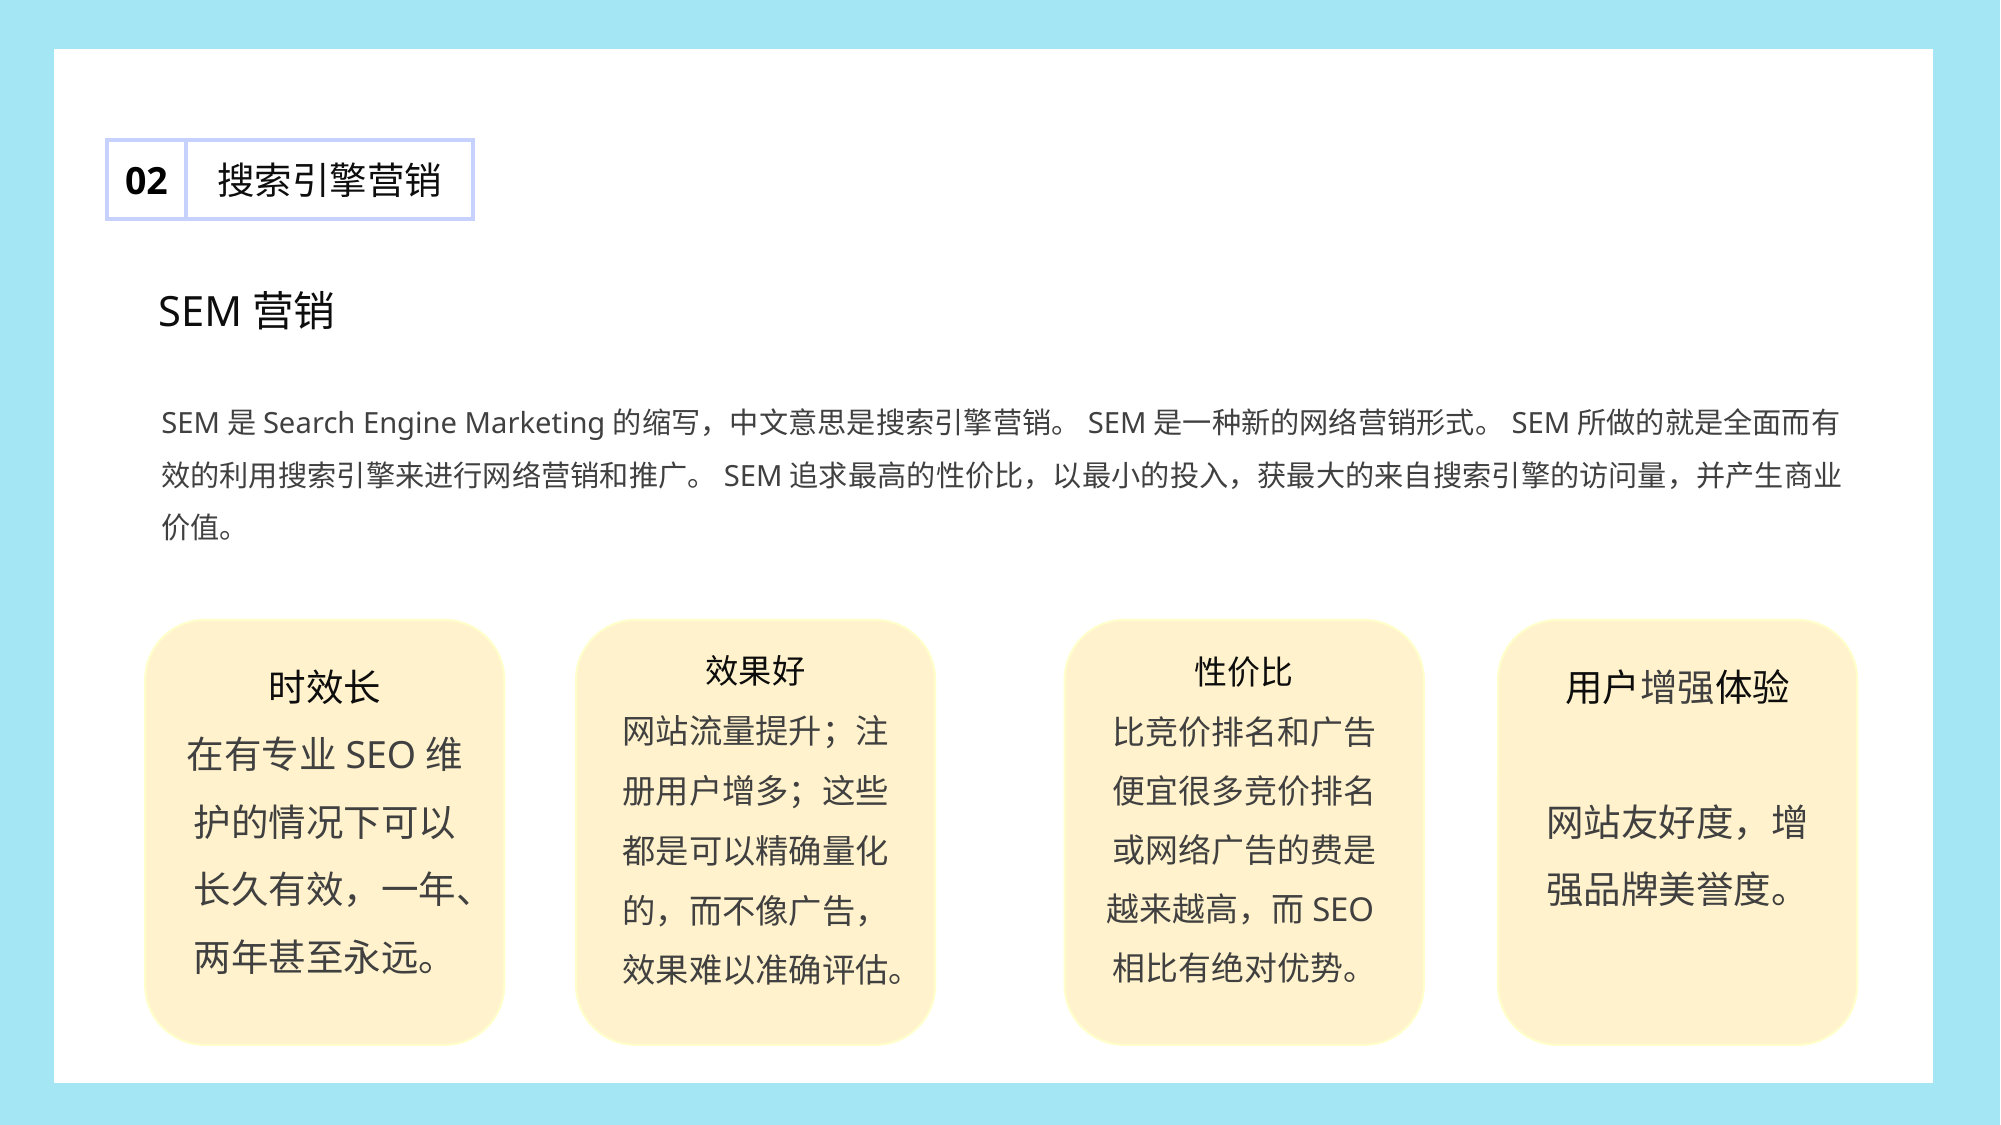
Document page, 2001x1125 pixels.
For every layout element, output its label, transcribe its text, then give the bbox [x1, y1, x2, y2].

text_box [106, 140, 474, 220]
text_box 时效长 在有专业SEO维护的情况下可以长久有效，一年、两年甚至永远。 [144, 618, 506, 1046]
text_box 用户增强体验 网站友好度，增强品牌美誉度。 [1496, 618, 1859, 1046]
text_box 效果好 网站流量提升；注册用户增多；这些都是可以精确量化的，而不像广告，效果难以准确评估。 [574, 618, 937, 1046]
text_box SEM营销 [143, 277, 1723, 342]
text_box 性价比 比竞价排名和广告便宜很多竞价排名或网络广告的费是越来越高，而SEO相比有绝对优势。 [1063, 618, 1425, 1046]
text_box SEM是Search Engine Marketing的缩写，中文意思是搜索引擎营销。SEM是一种新的网络营销形式。SEM所做的就是全面而有效的利用搜索引擎来进行网络营销和推广。SEM追求最高的性价比，以最小的投入，获最大的来自搜索引擎的访问量，并产生商业价值。 [146, 379, 1860, 552]
